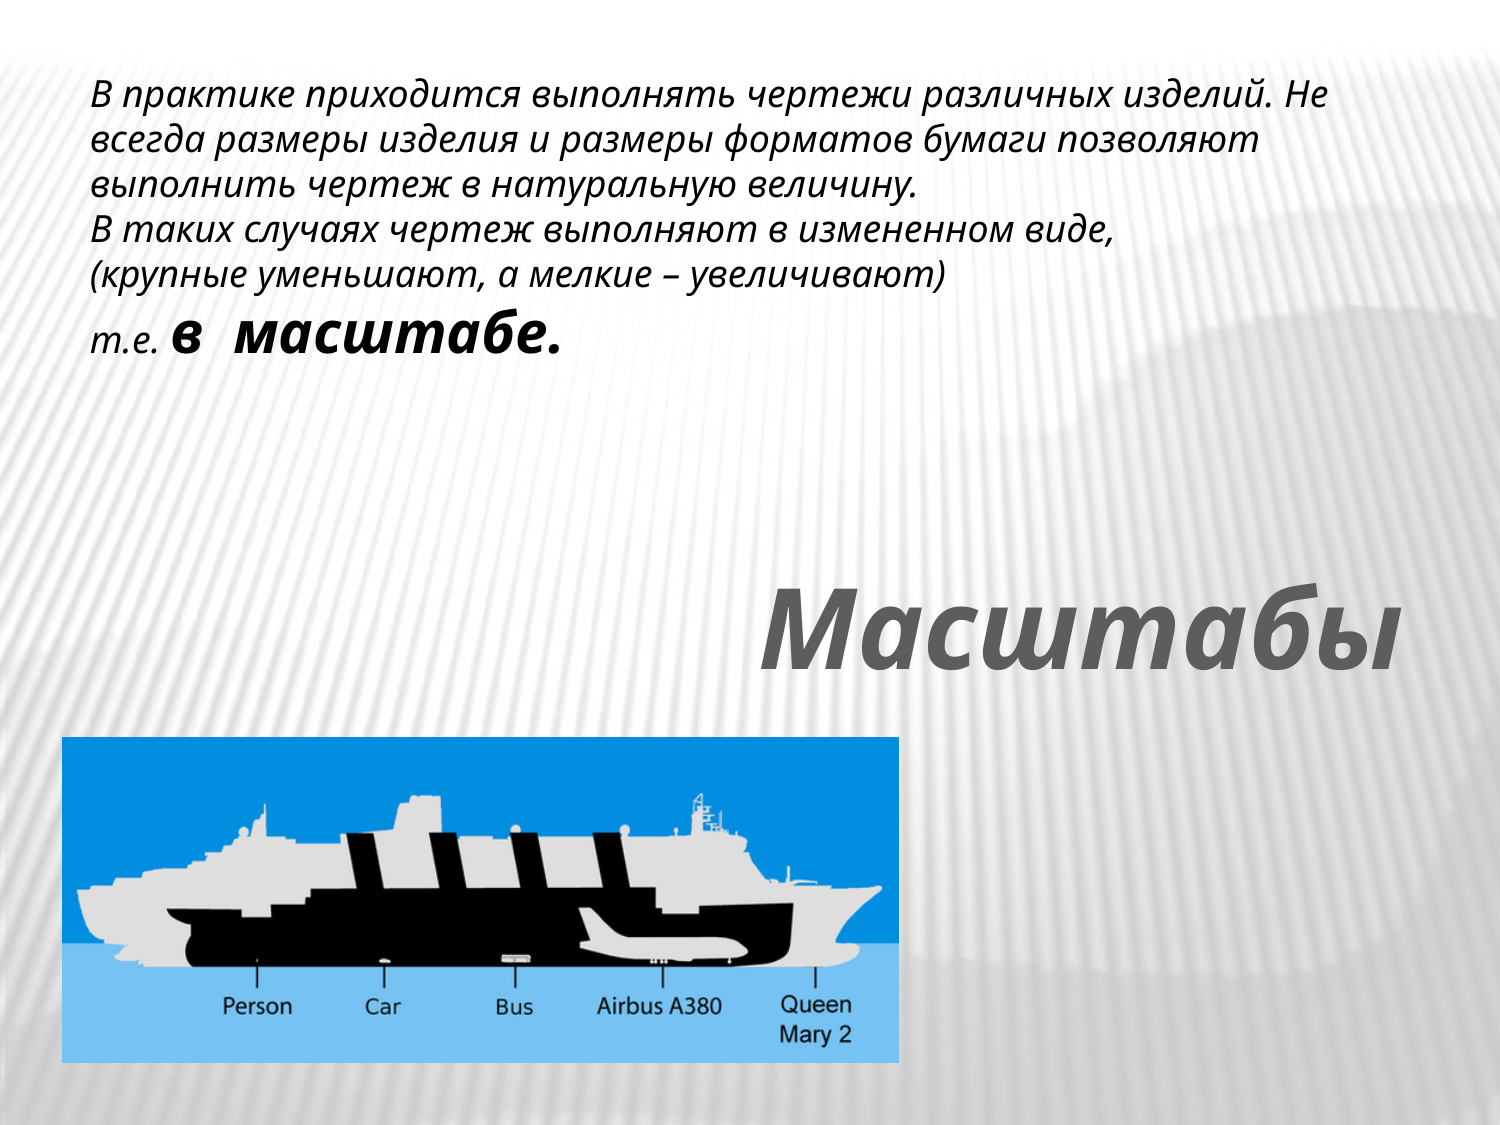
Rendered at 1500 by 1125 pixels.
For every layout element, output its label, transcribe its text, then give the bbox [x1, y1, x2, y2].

picture [62, 737, 900, 1063]
text_box В практике приходится выполнять чертежи различных изделий. Не всегда размеры изделия и размеры форматов бумаги позволяют выполнить чертеж в натуральную величину. В таких случаях чертеж выполняют в измененном виде, (крупные уменьшают, а мелкие – увеличивают) т.е. в масштабе. [74, 62, 1363, 373]
text_box Масштабы [737, 549, 1425, 700]
